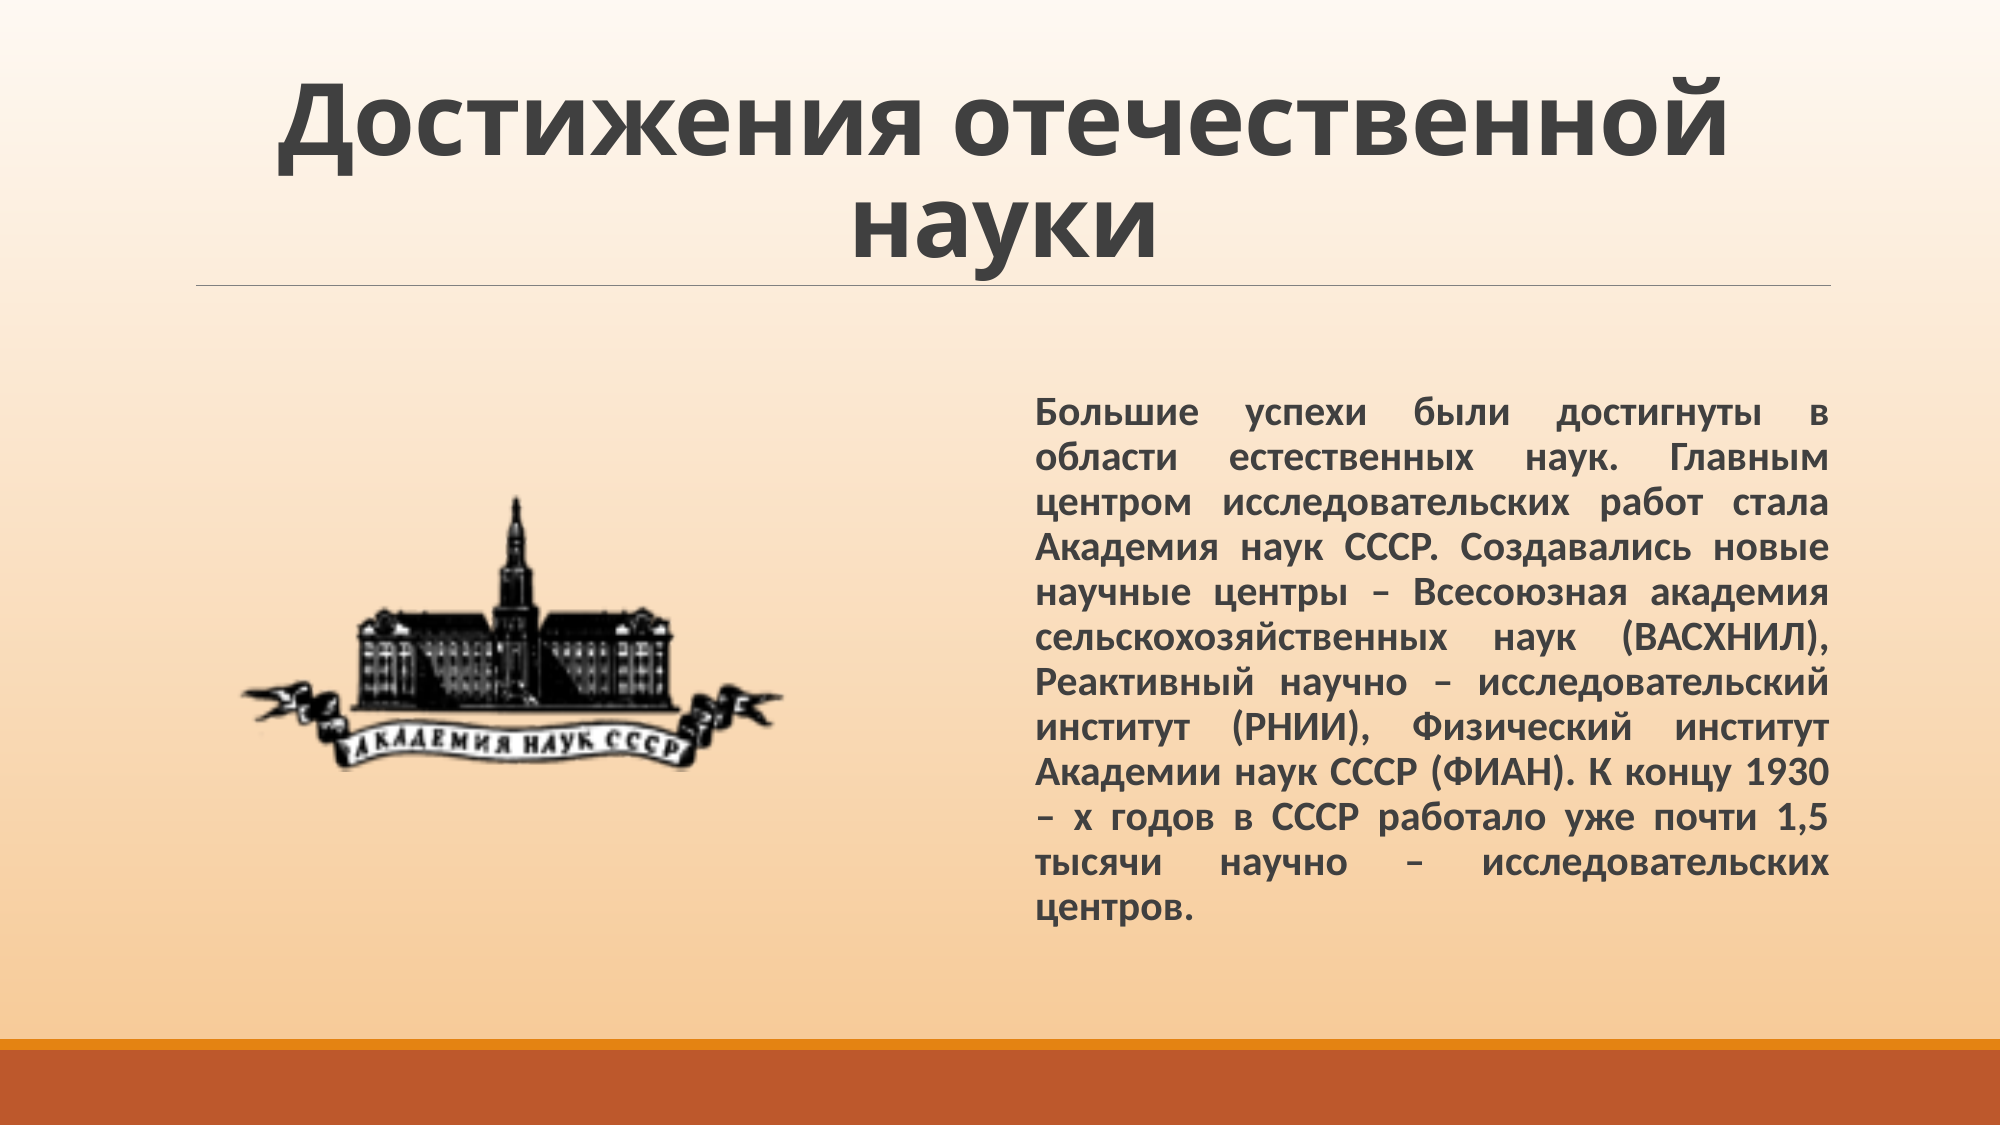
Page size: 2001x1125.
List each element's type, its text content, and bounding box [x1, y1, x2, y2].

list Большие успехи были достигнуты в области естественных наук. Главным центром исследовательских работ стала Академия наук СССР. Создавались новые научные центры – Всесоюзная академия сельскохозяйственных наук (ВАСХНИЛ), Реактивный научно – исследовательский институт (РНИИ), Физический институт Академии наук СССР (ФИАН). К концу 1930 – х годов в СССР работало уже почти 1,5 тысячи научно – исследовательских центров. [1020, 302, 1830, 963]
picture [236, 493, 791, 773]
title Достижения отечественной науки [180, 47, 1830, 285]
